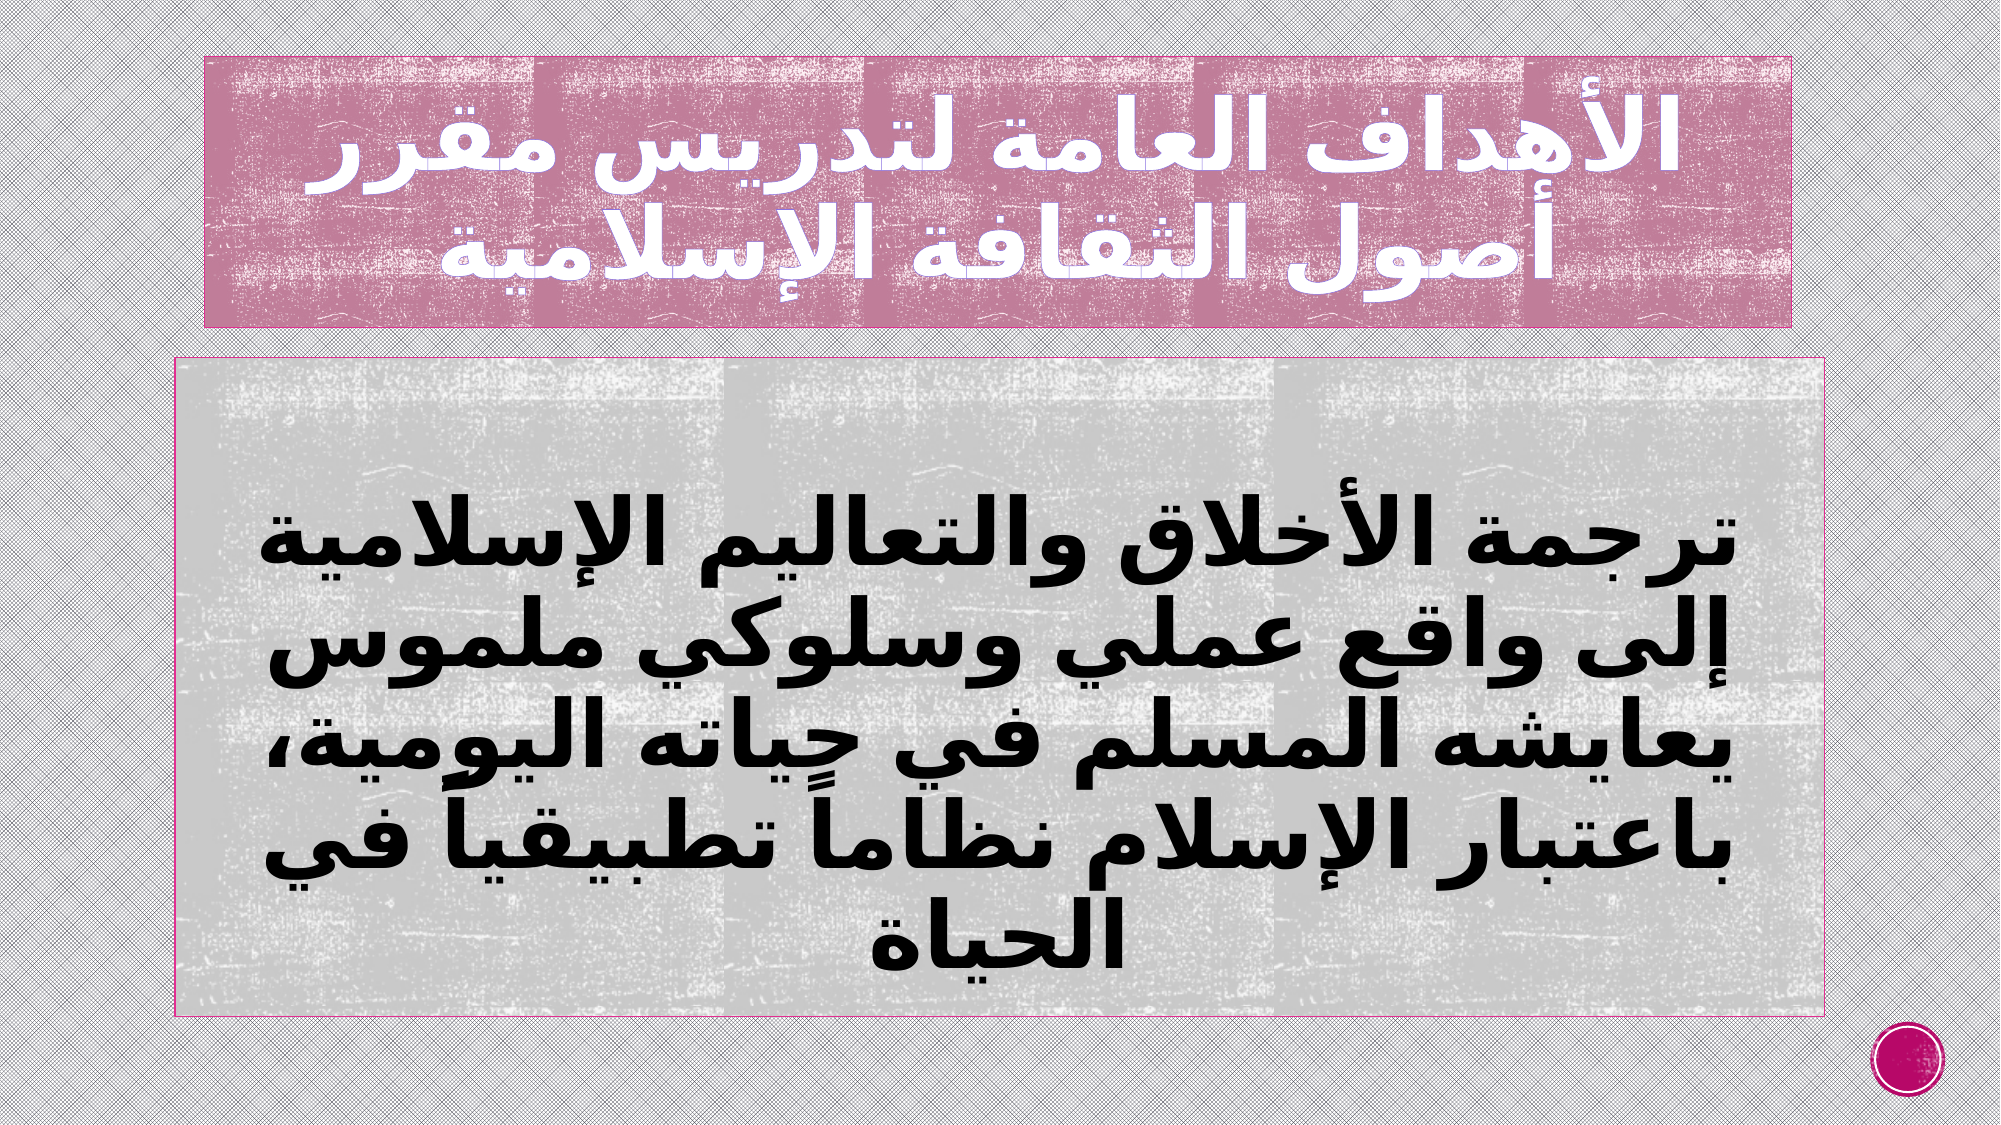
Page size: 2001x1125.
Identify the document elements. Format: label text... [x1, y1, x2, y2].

list ترجمة الأخلاق والتعاليم الإسلامية إلى واقع عملي وسلوكي ملموس يعايشه المسلم في حياته اليومية، باعتبار الإسلام نظاماً تطبيقياً في الحياة [174, 357, 1825, 1017]
title الأهداف العامة لتدريس مقرر أصول الثقافة الإسلامية [204, 56, 1792, 328]
